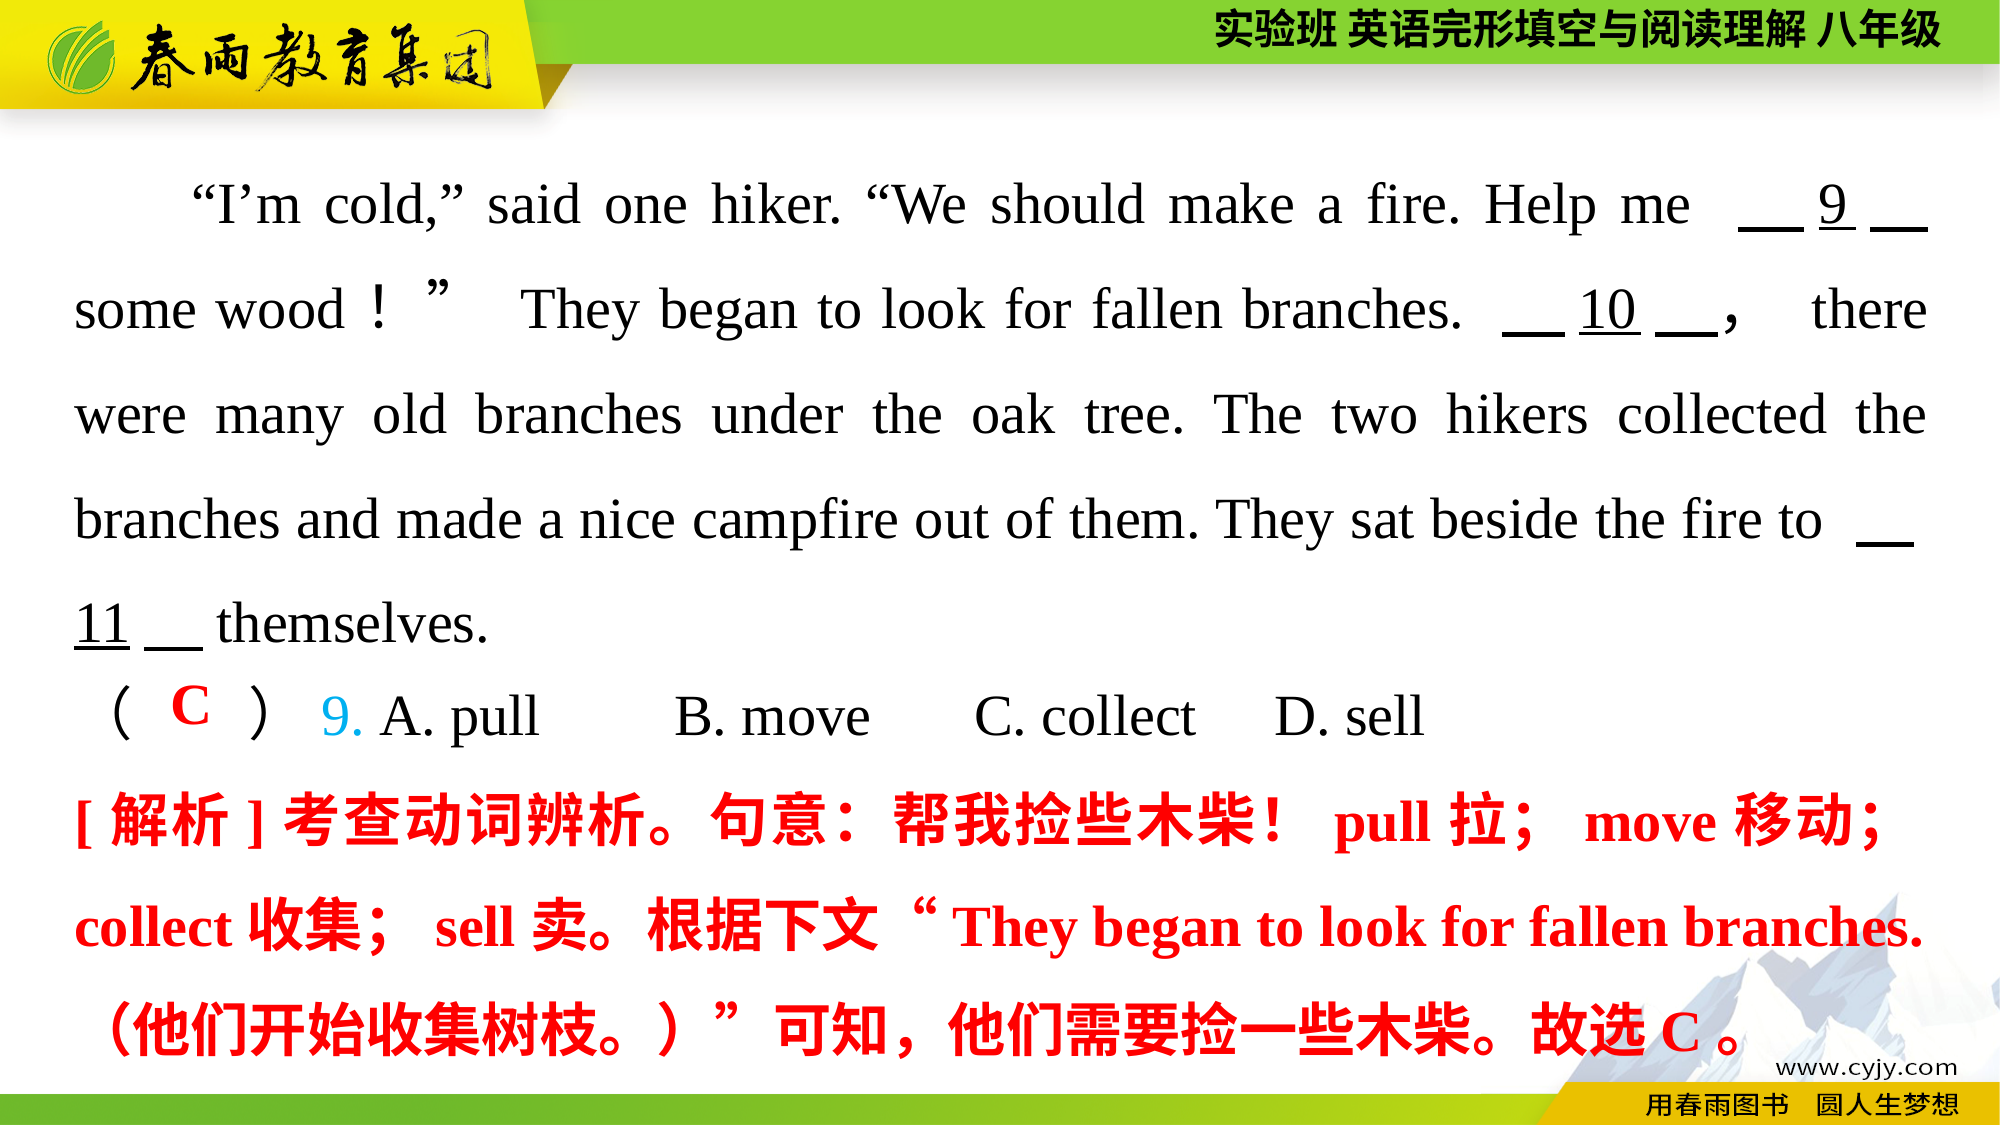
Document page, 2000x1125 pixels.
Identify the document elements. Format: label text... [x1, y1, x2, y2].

text_box （ ）9. A. pull B. move C. collect D. sell [59, 634, 1944, 740]
text_box [解析]考查动词辨析。句意：帮我捡些木柴！pull拉；move移动；collect收集；sell卖。根据下文“They began to look for fallen branches.（他们开始收集树枝。）”可知，他们需要捡一些木柴。故选C。 [59, 740, 1944, 1071]
list “I’m cold,” said one hiker. “We should make a fire. Help me 9 some wood！” They began to look for fallen branches. 10 ， there were many old branches under the oak tree. The two hikers collected the branches and made a nice campfire out of them. They sat beside the fire to 11，themselves. [59, 122, 1944, 634]
picture [0, 0, 2000, 1125]
text_box C [156, 658, 228, 740]
